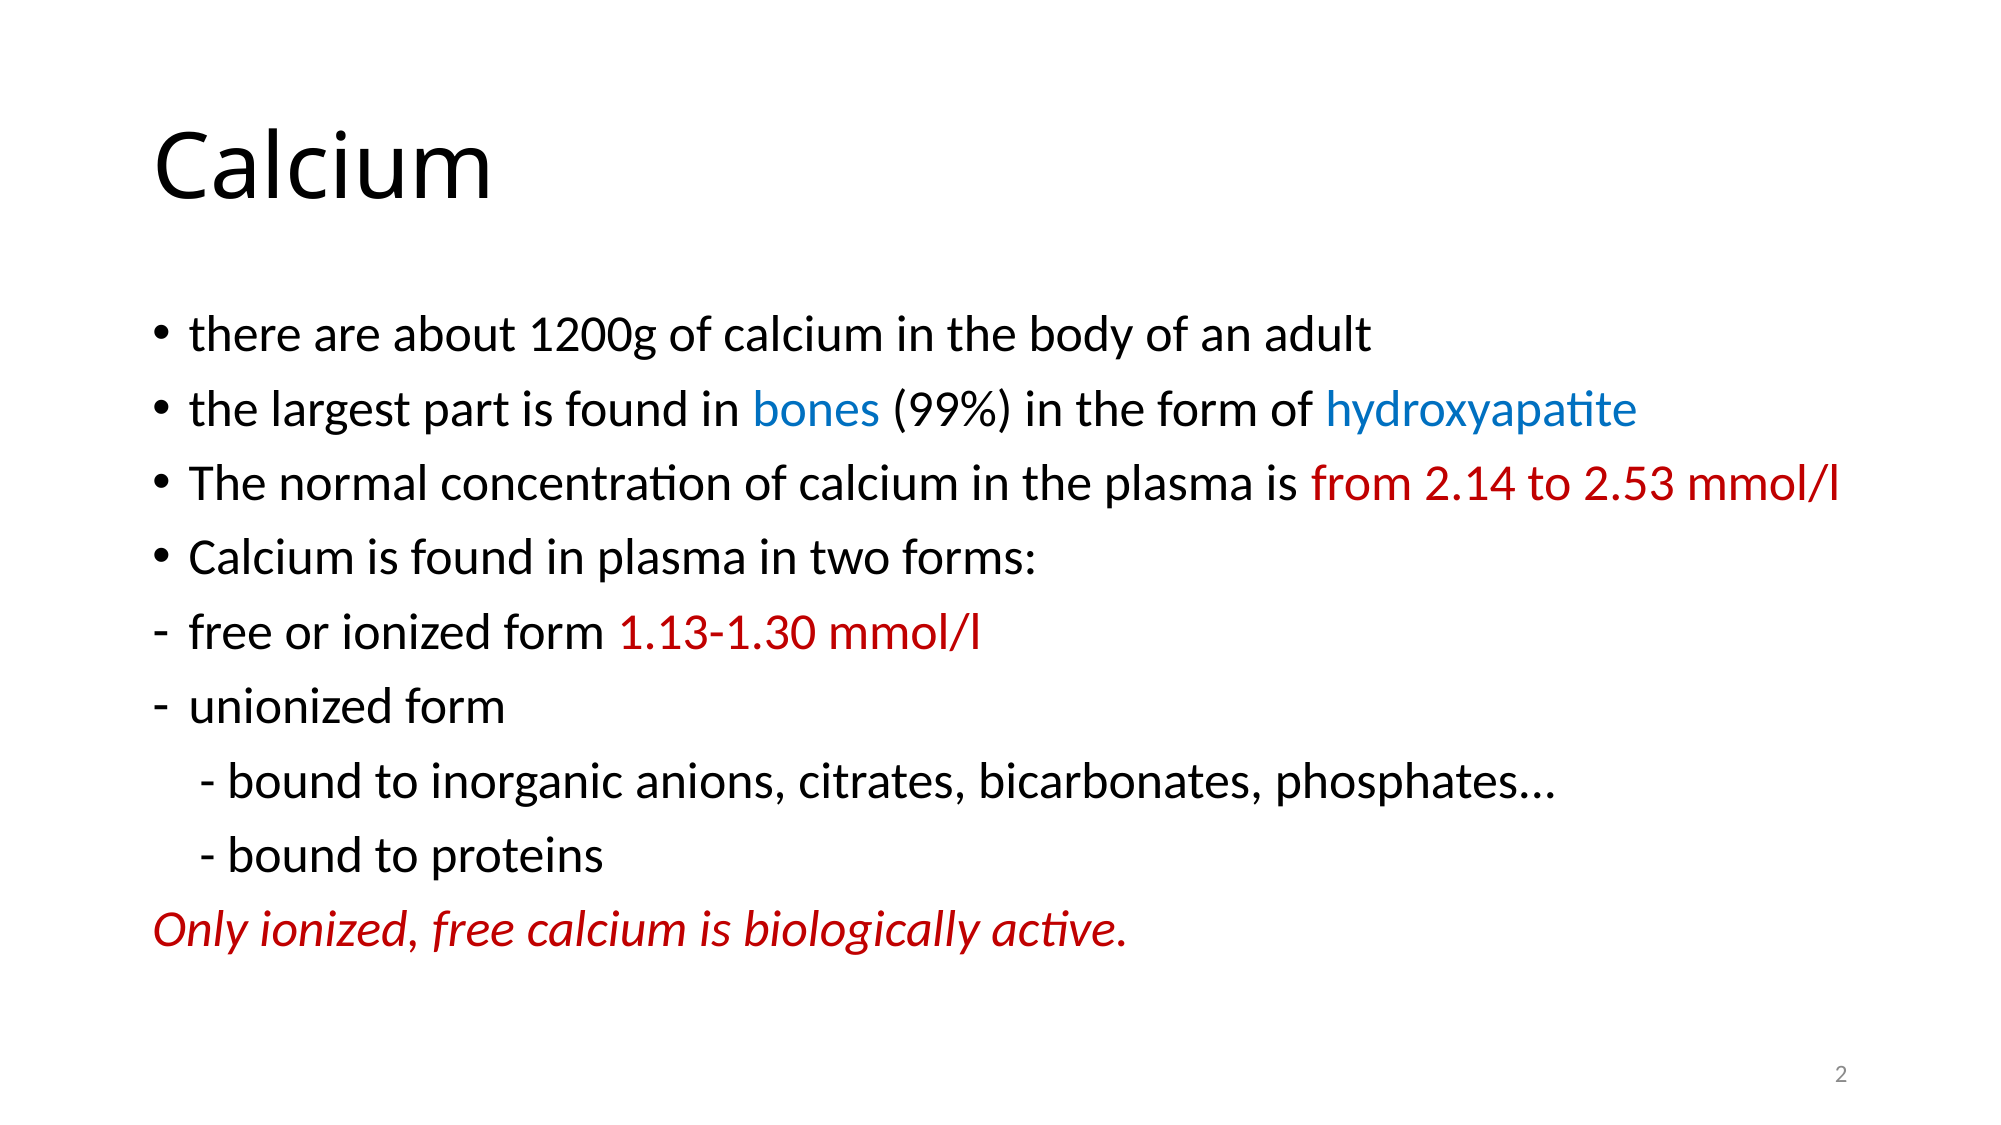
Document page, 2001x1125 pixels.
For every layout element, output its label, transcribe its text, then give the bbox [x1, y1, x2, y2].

slide_number 2 [1412, 1042, 1863, 1103]
title Calcium [137, 59, 1863, 278]
list there are about 1200g of calcium in the body of an adult the largest part is found in bones (99%) in the form of hydroxyapatite The normal concentration of calcium in the plasma is from 2.14 to 2.53 mmol/l Calcium is found in plasma in two forms: free or ionized form 1.13-1.30 mmol/l unionized form - bound to inorganic anions, citrates, bicarbonates, phosphates... - bound to proteins Only ionized, free calcium is biologically active. [137, 299, 1863, 1014]
